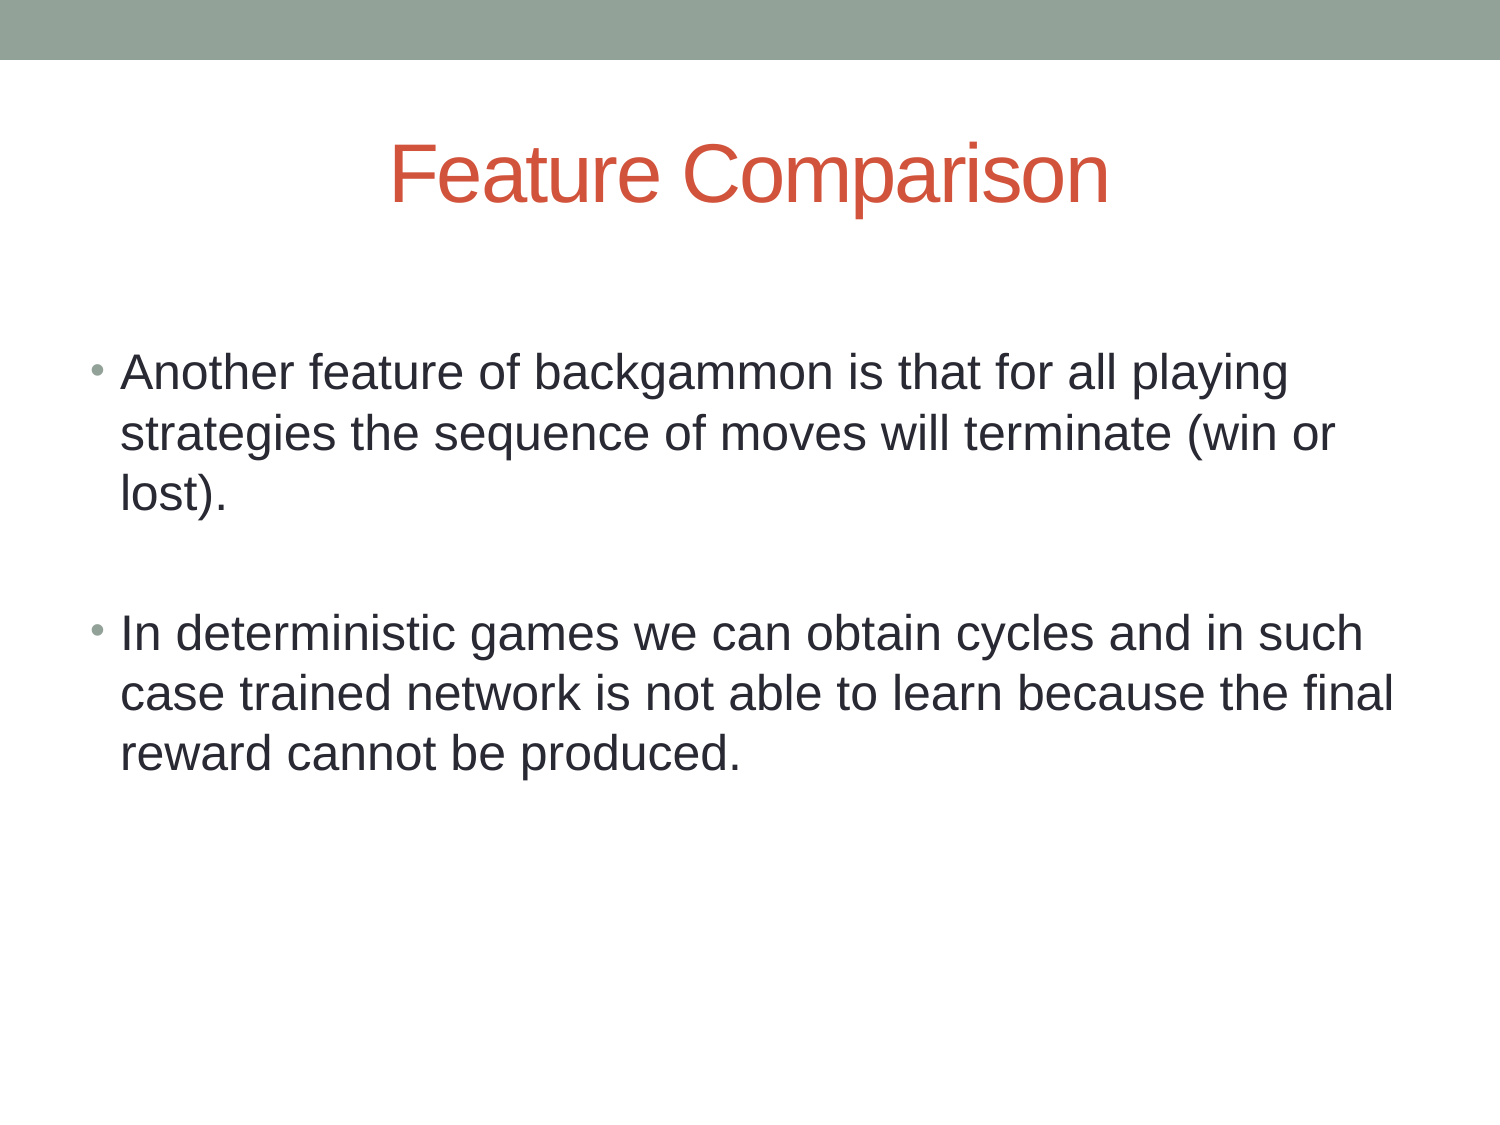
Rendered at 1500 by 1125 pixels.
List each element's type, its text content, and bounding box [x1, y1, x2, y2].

title Feature Comparison [75, 87, 1425, 250]
list Another feature of backgammon is that for all playing strategies the sequence of moves will terminate (win or lost). In deterministic games we can obtain cycles and in such case trained network is not able to learn because the final reward cannot be produced. [75, 262, 1425, 1063]
